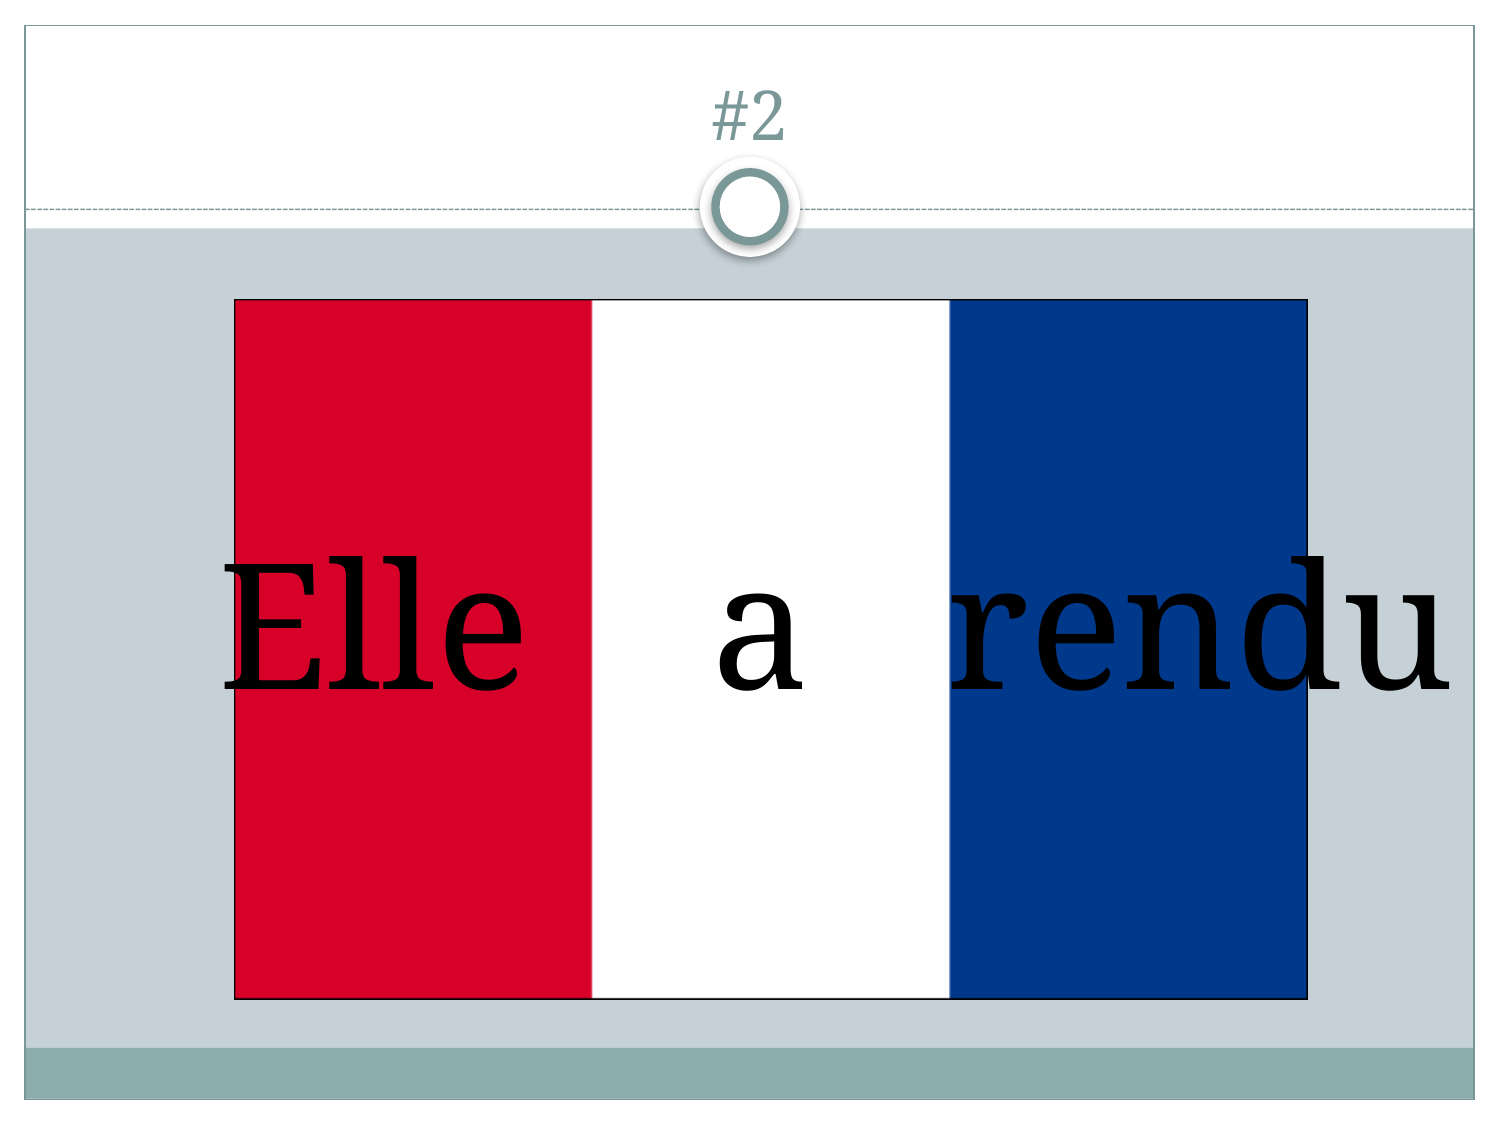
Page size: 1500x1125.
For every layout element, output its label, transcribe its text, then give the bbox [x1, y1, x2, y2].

picture [234, 299, 1309, 1000]
list Elle a rendu [139, 244, 1500, 995]
title #2 [49, 37, 1450, 162]
